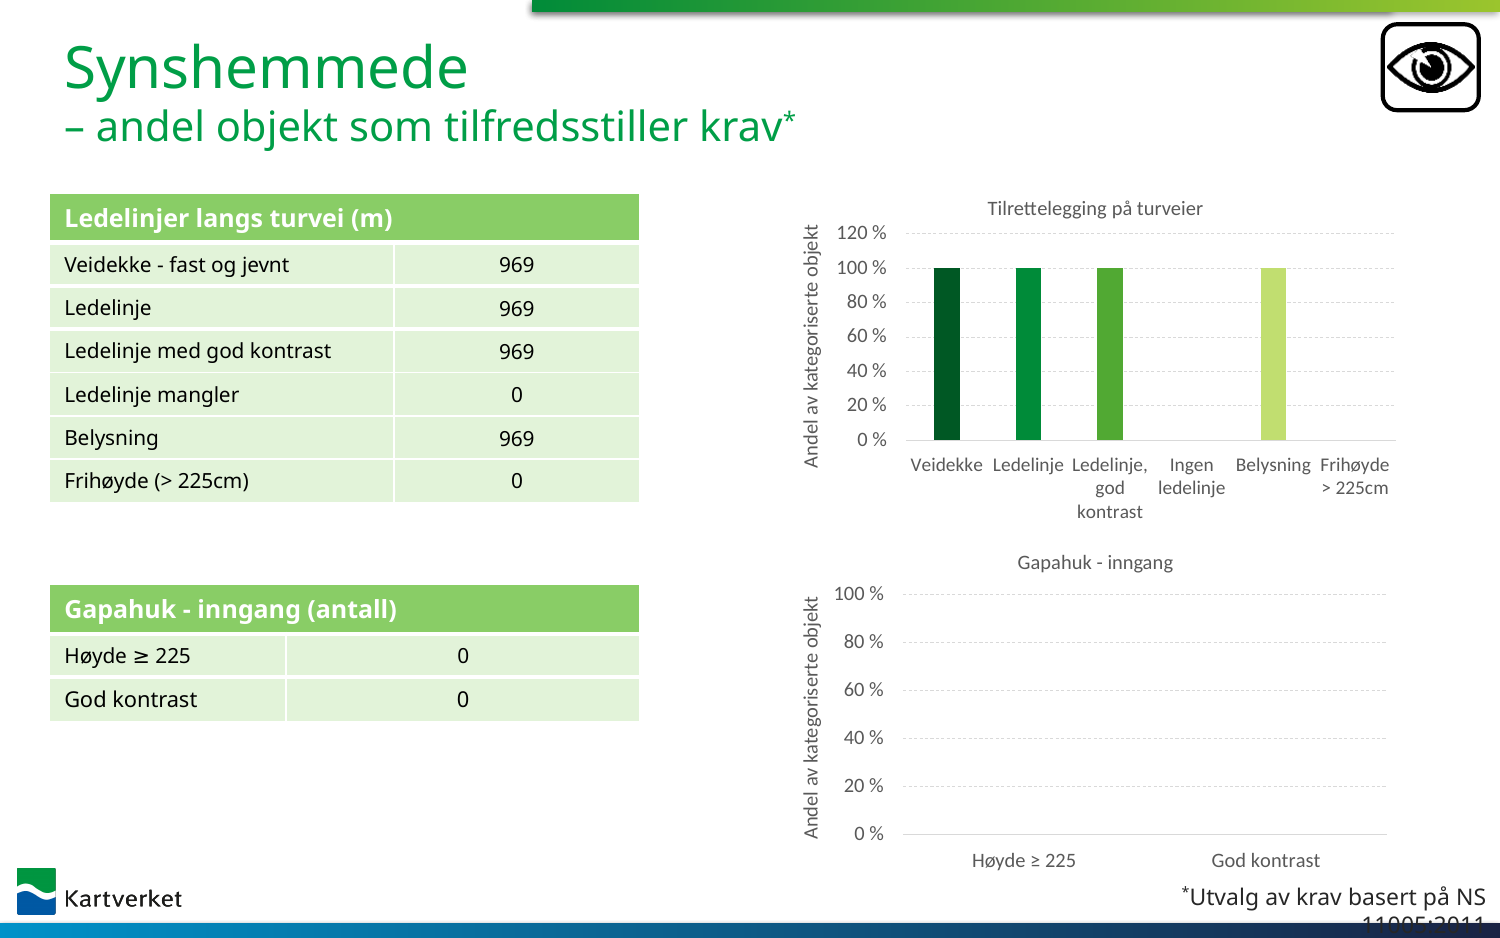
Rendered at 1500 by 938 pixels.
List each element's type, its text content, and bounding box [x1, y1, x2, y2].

table_cell Veidekke - fast og jevnt [50, 245, 393, 284]
table_cell Ledelinje med god kontrast [50, 331, 393, 372]
table_cell 0 [287, 636, 639, 675]
table_cell Frihøyde (> 225cm) [50, 460, 393, 502]
table_cell 969 [395, 417, 639, 458]
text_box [1382, 24, 1480, 111]
table_cell God kontrast [50, 679, 285, 721]
table_header Gapahuk - inngang (antall) [50, 585, 639, 632]
table_cell Høyde ≥ 225 [50, 636, 285, 675]
picture [791, 187, 1400, 526]
table_cell 969 [395, 245, 639, 284]
text_box Synshemmede – andel objekt som tilfredsstiller krav* [49, 24, 1431, 158]
table_cell 0 [287, 679, 639, 721]
picture [791, 541, 1400, 880]
table_cell Ledelinje [50, 288, 393, 327]
table_cell 0 [395, 373, 639, 415]
text_box *Utvalg av krav basert på NS 11005:2011 [1068, 873, 1500, 938]
table_cell Ledelinje mangler [50, 373, 393, 415]
table_header Ledelinjer langs turvei (m) [50, 194, 639, 240]
table_cell 969 [395, 288, 639, 327]
table_cell Belysning [50, 417, 393, 458]
table_cell 0 [395, 460, 639, 502]
table_cell 969 [395, 331, 639, 372]
